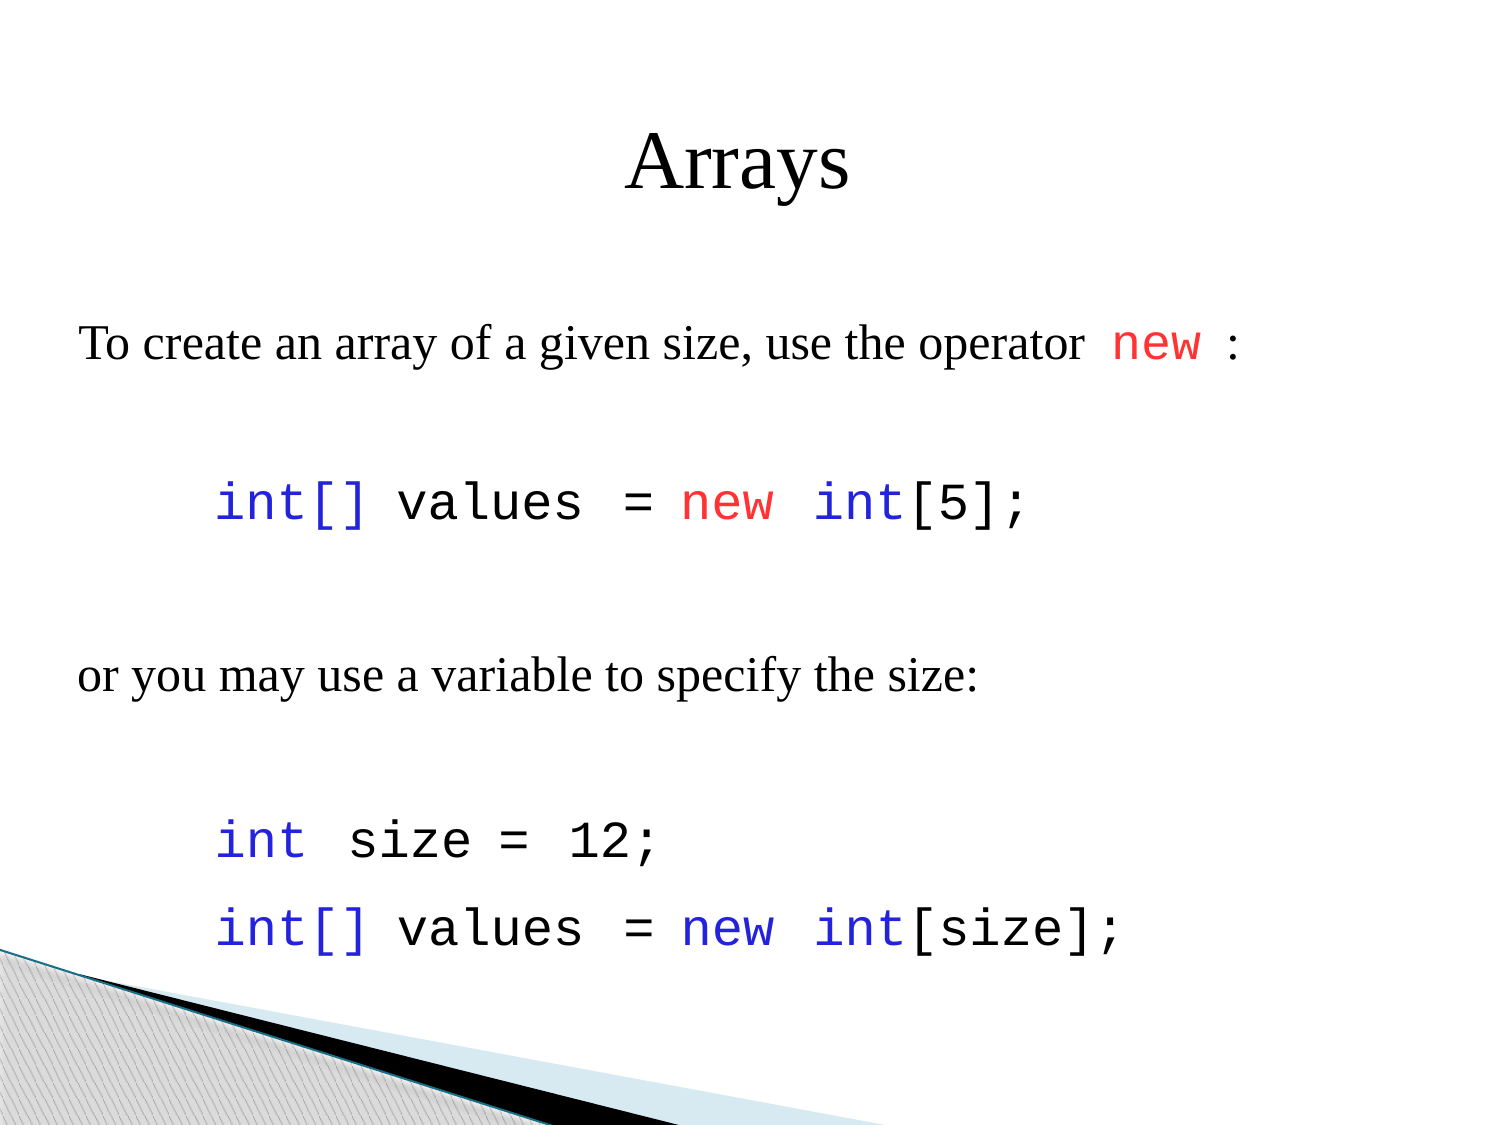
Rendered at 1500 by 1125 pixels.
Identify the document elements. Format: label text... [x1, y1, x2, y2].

text_box int size = 12; int[] values = new int[size]; [214, 827, 1127, 963]
text_box int[] values = new int[5]; [214, 488, 1032, 537]
text_box Arrays To create an array of a given size, use the operator new : [78, 130, 1241, 377]
text_box or you may use a variable to specify the size: [77, 656, 981, 708]
